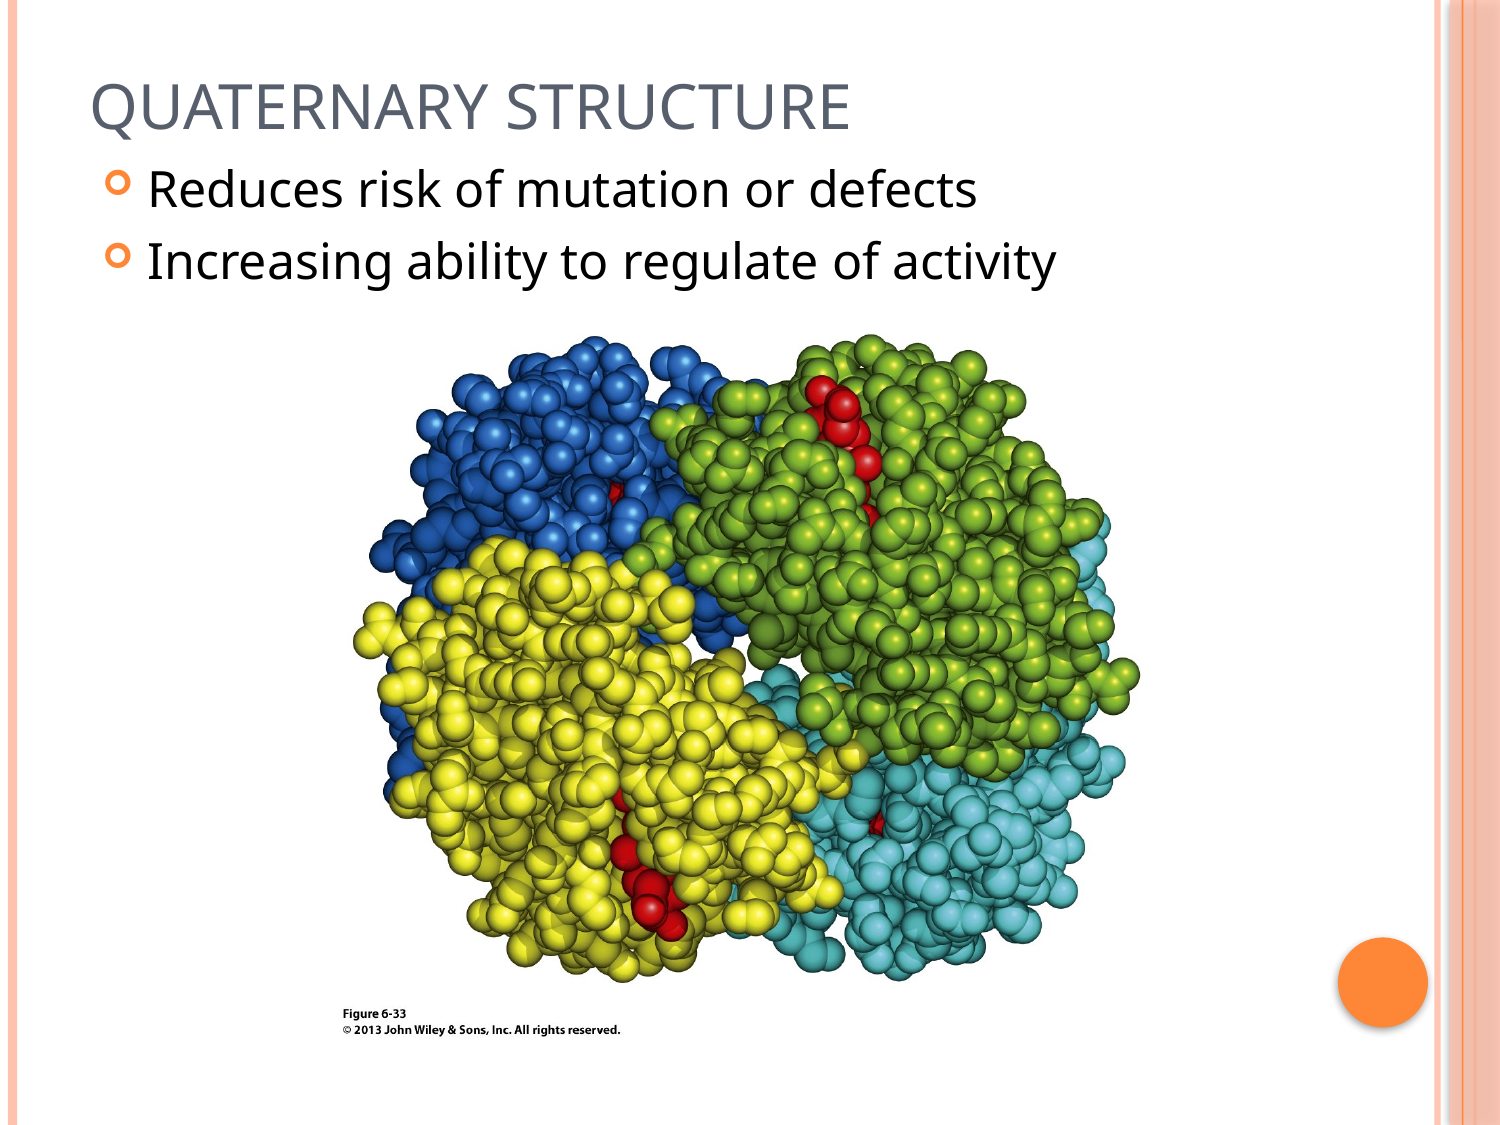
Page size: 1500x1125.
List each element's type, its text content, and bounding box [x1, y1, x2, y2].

list Reduces risk of mutation or defects Increasing ability to regulate of activity [87, 149, 1313, 950]
picture [336, 324, 1155, 1040]
title Quaternary Structure [75, 45, 1300, 150]
